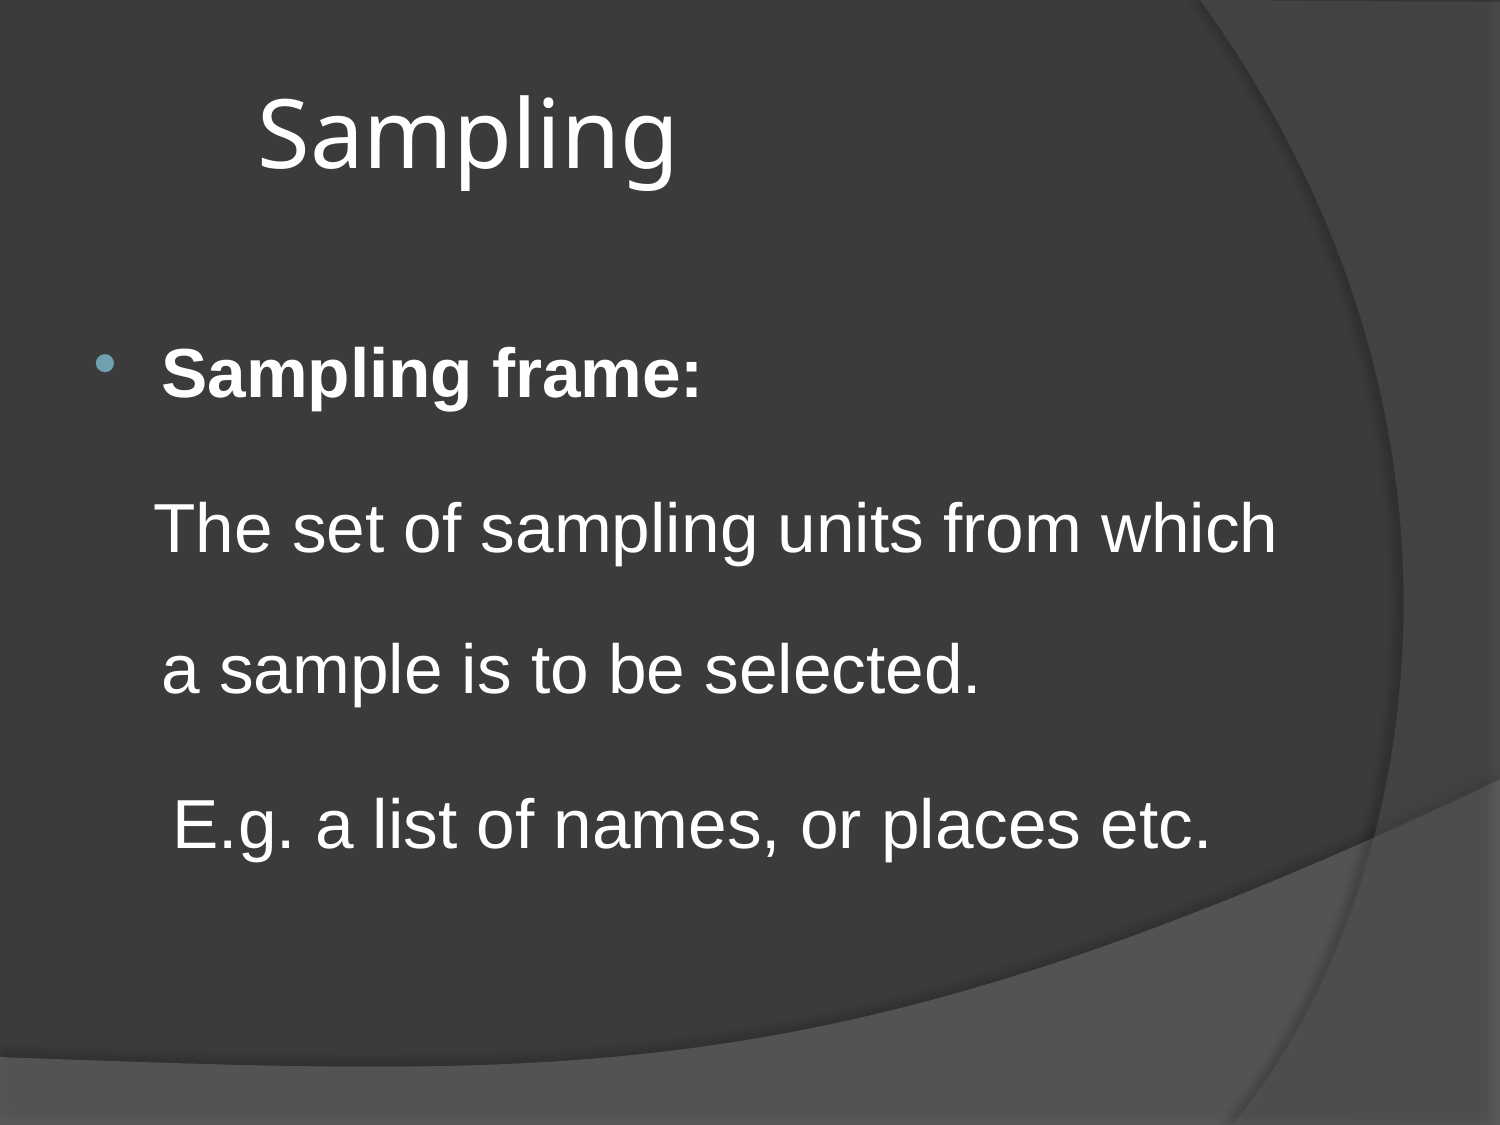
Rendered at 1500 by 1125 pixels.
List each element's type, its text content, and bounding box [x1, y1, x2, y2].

title Sampling [249, 35, 1468, 225]
list Sampling frame: The set of sampling units from which a sample is to be selected. E.g. a list of names, or places etc. [75, 262, 1300, 1005]
